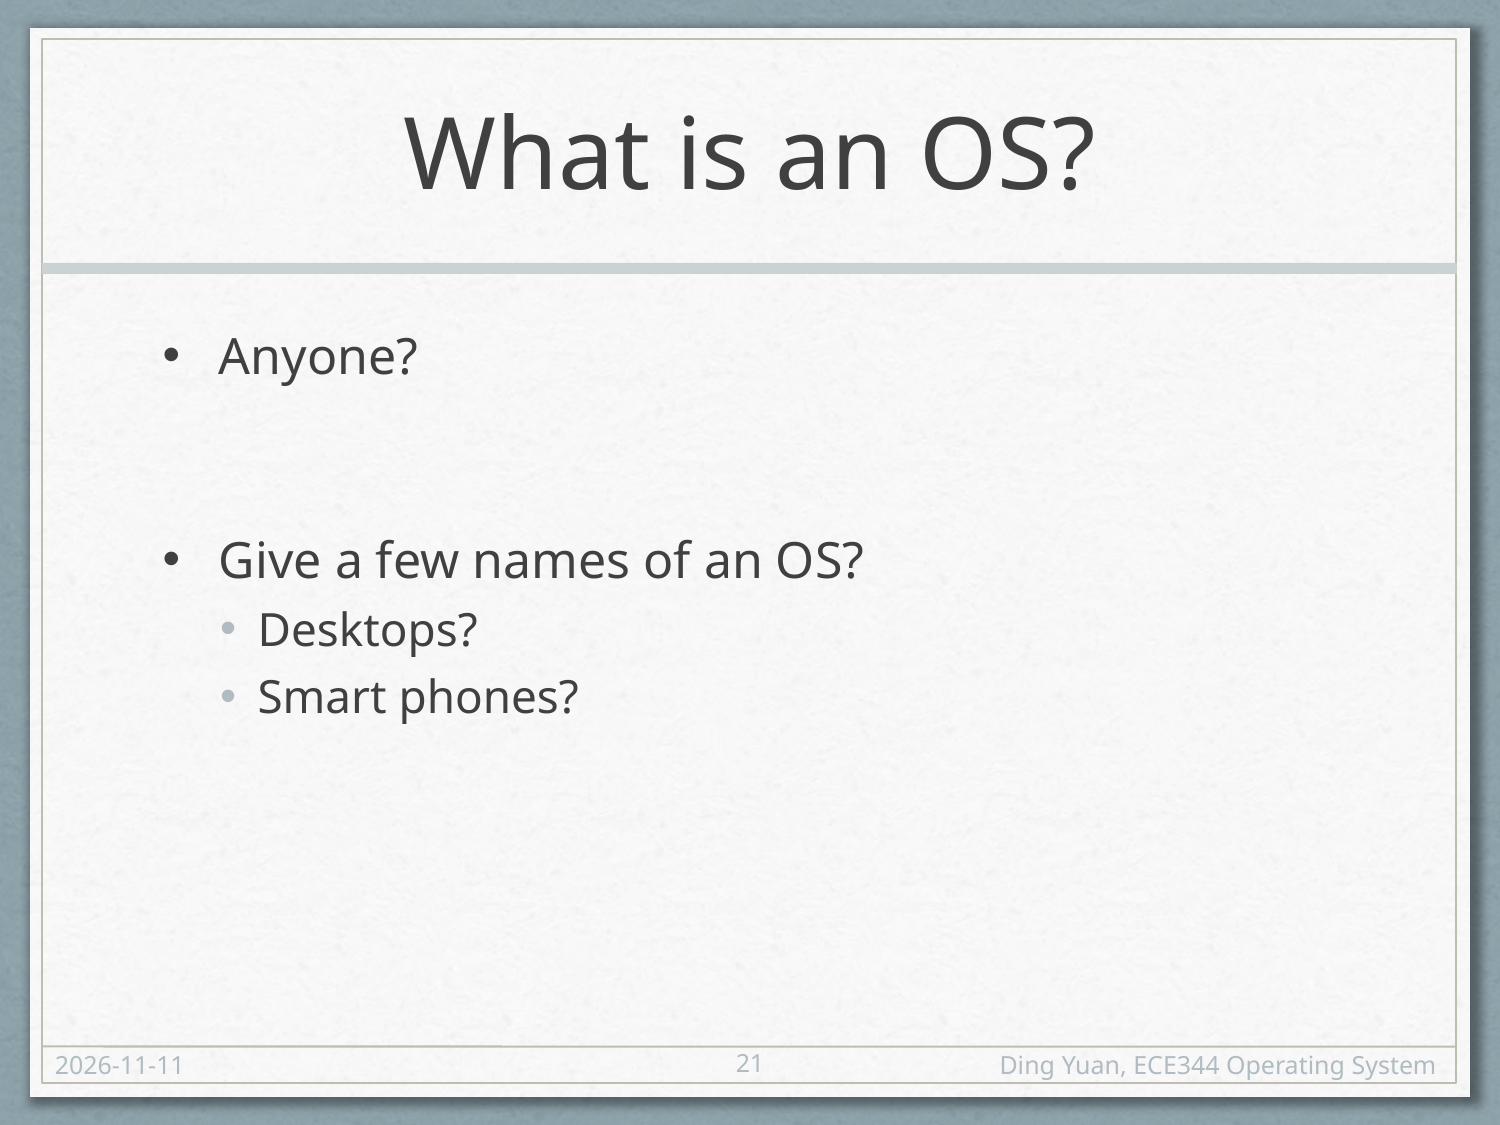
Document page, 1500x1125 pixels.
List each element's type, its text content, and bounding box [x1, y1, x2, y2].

title What is an OS? [147, 40, 1353, 260]
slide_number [39, 1045, 390, 1088]
footer Ding Yuan, ECE344 Operating System [977, 1045, 1453, 1088]
slide_number 21 [687, 1042, 813, 1088]
list Anyone? Give a few names of an OS? Desktops? Smart phones? [147, 317, 1353, 995]
picture [30, 28, 1470, 1097]
